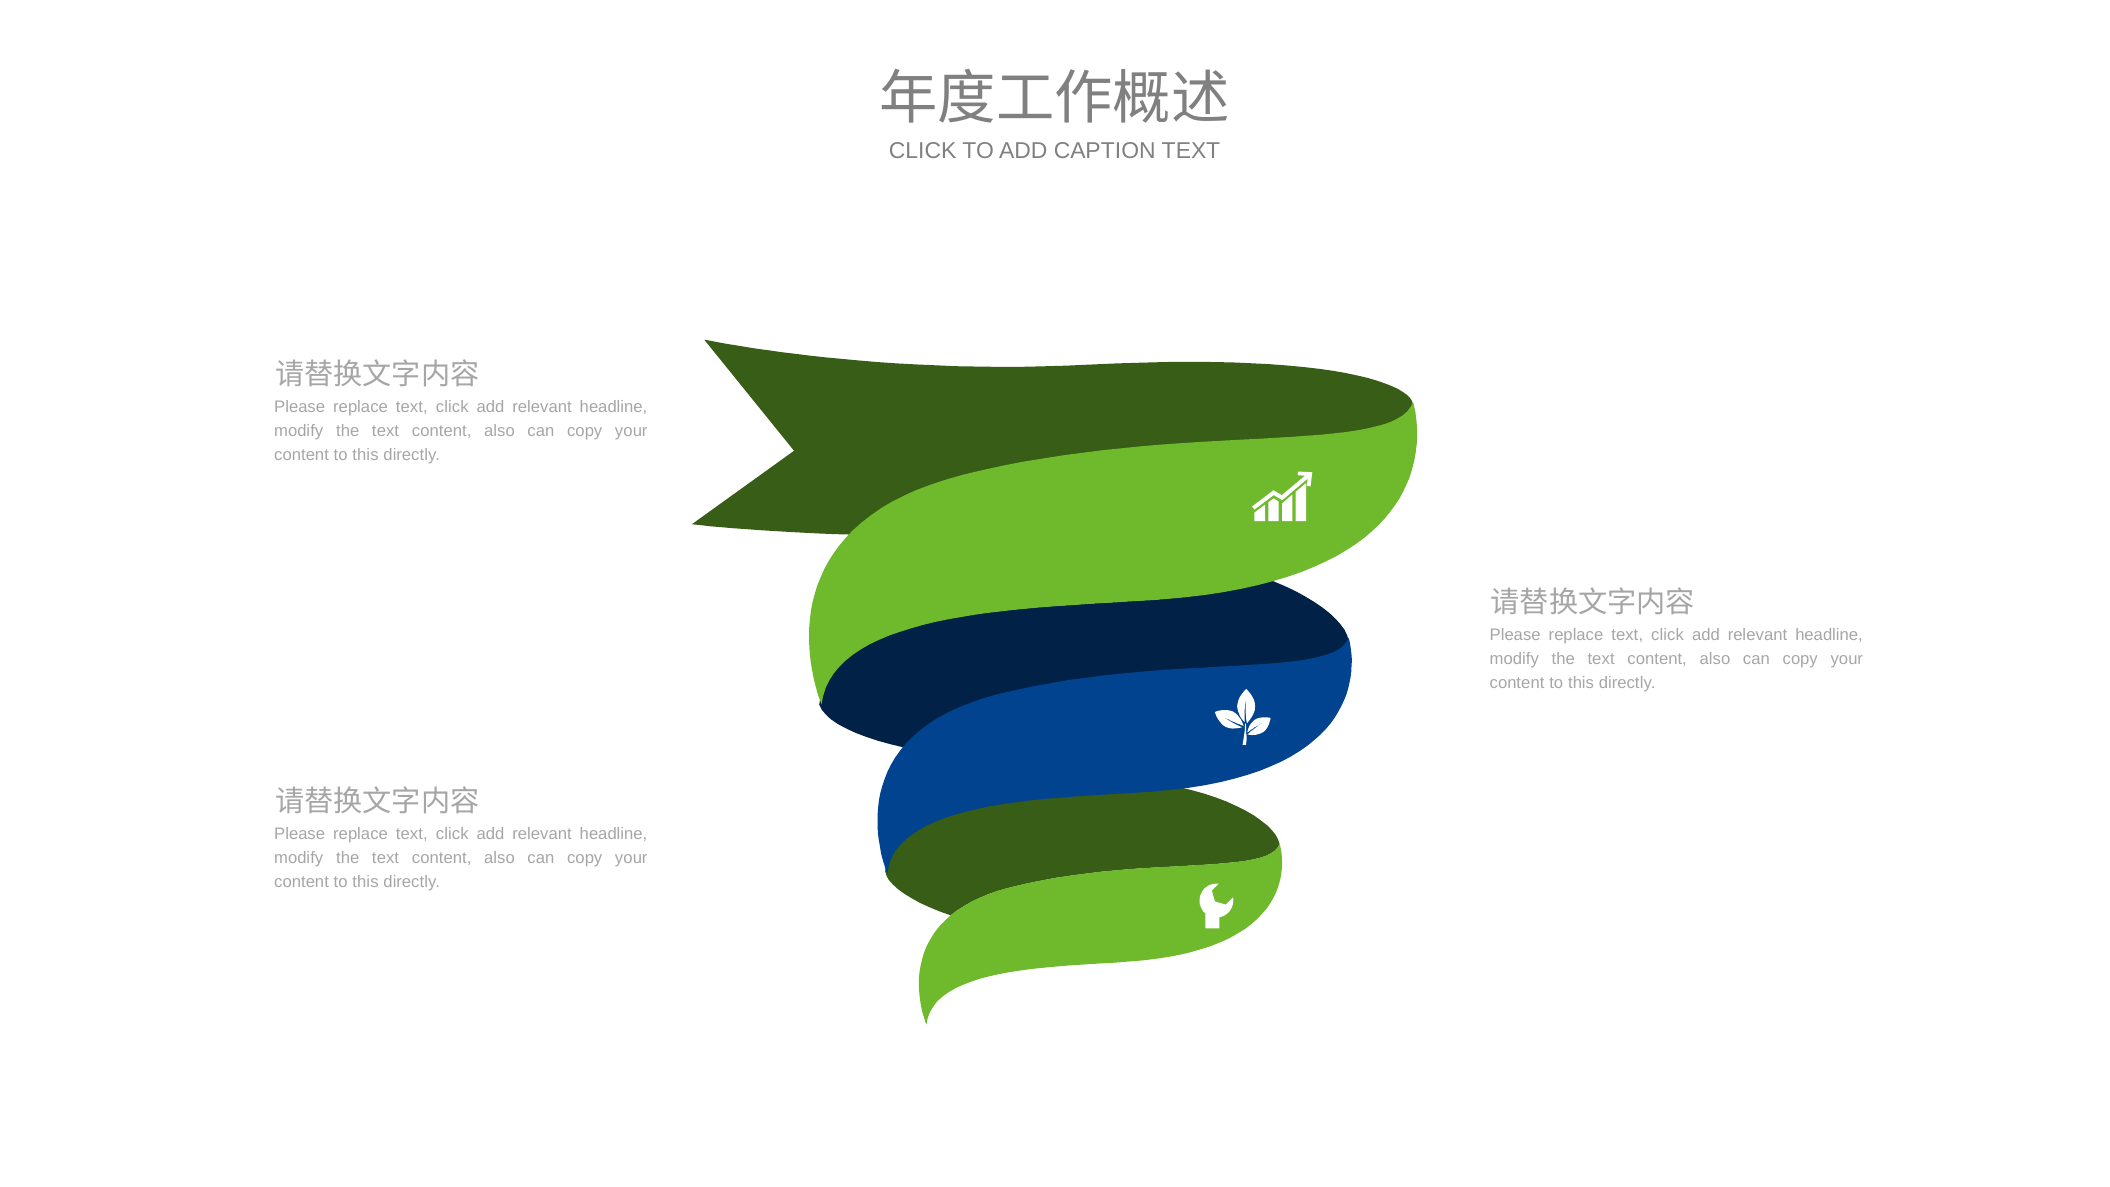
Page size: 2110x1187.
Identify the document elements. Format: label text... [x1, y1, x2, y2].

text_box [1199, 471, 1313, 929]
text_box 年度工作概述 [865, 60, 1245, 131]
text_box Please replace text, click add relevant headline, modify the text content, also can copy your content to this directly. [259, 811, 663, 898]
text_box Please replace text, click add relevant headline, modify the text content, also can copy your content to this directly. [259, 384, 663, 471]
text_box [885, 789, 1199, 915]
text_box 请替换文字内容 [260, 340, 495, 398]
text_box 请替换文字内容 [260, 767, 495, 825]
text_box [1313, 601, 1348, 657]
text_box [877, 667, 1199, 874]
text_box [918, 864, 1245, 1025]
text_box Please replace text, click add relevant headline, modify the text content, also can copy your content to this directly. [1474, 612, 1879, 700]
text_box [691, 339, 1413, 535]
text_box [1313, 637, 1352, 742]
text_box 请替换文字内容 [1475, 569, 1711, 626]
text_box [809, 402, 1418, 705]
text_box [819, 596, 1199, 747]
text_box CLICK TO ADD CAPTION TEXT [865, 135, 1245, 163]
